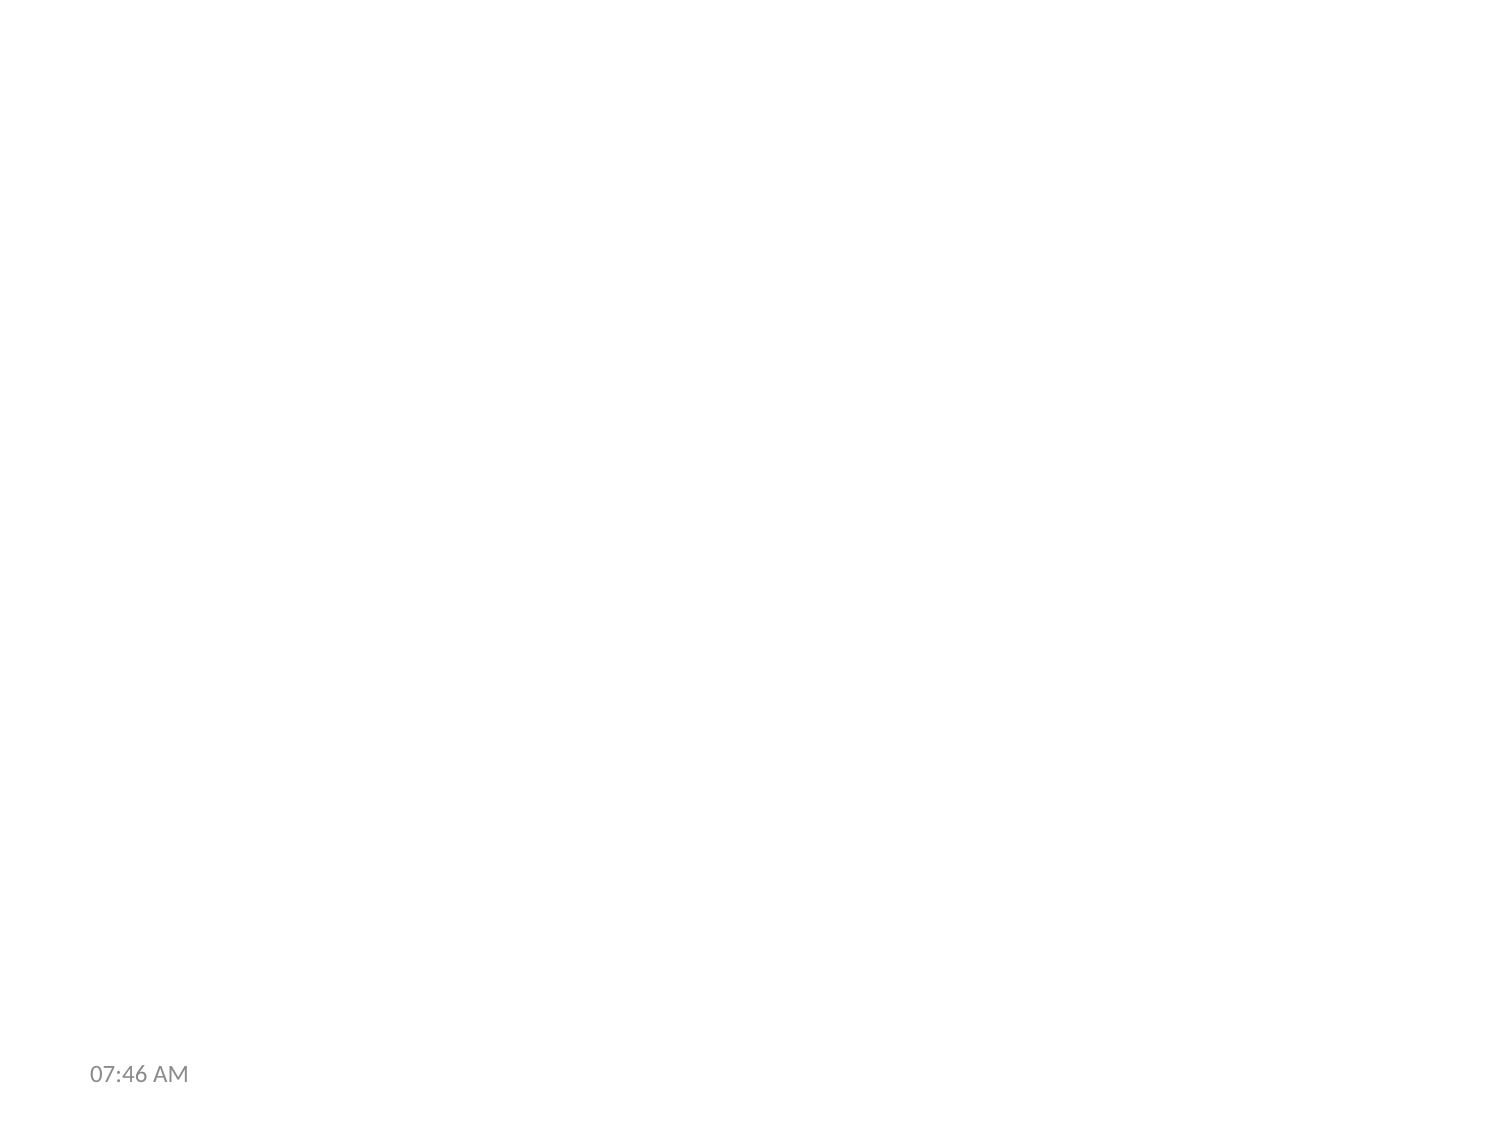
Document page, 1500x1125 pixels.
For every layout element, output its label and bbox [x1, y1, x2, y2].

slide_number [75, 1042, 425, 1103]
